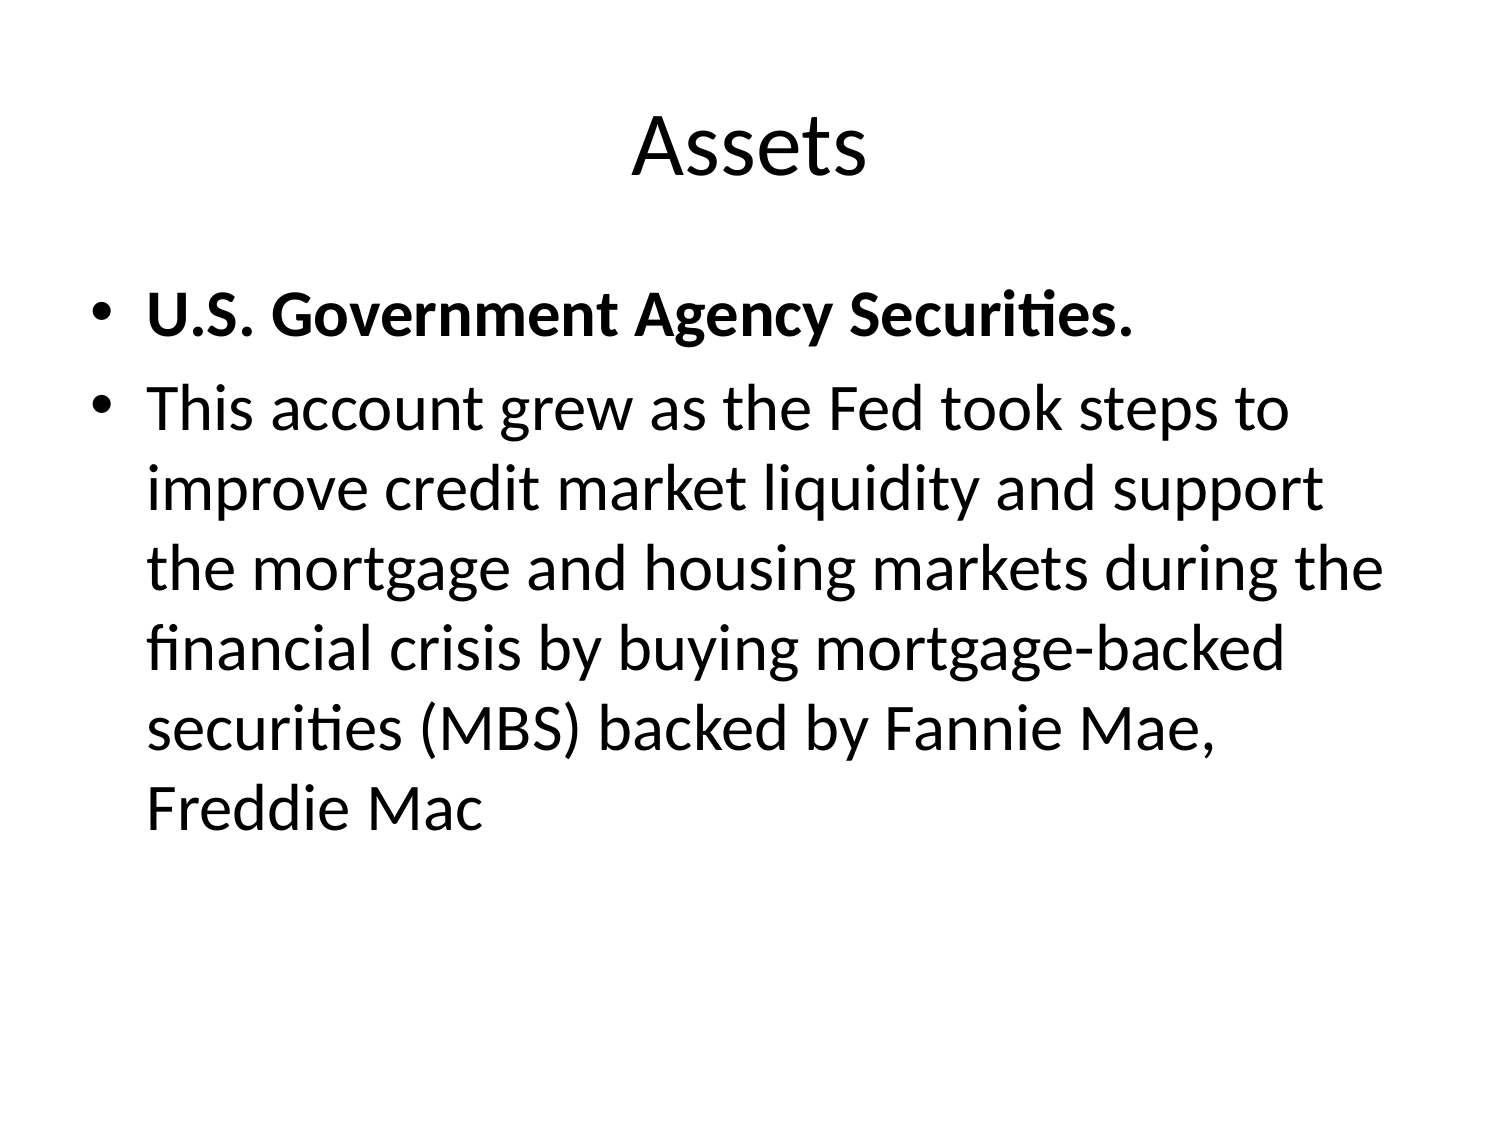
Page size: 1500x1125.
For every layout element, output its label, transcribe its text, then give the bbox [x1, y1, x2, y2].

title Assets [75, 45, 1425, 233]
list U.S. Government Agency Securities. This account grew as the Fed took steps to improve credit market liquidity and support the mortgage and housing markets during the financial crisis by buying mortgage-backed securities (MBS) backed by Fannie Mae, Freddie Mac [75, 262, 1425, 1005]
